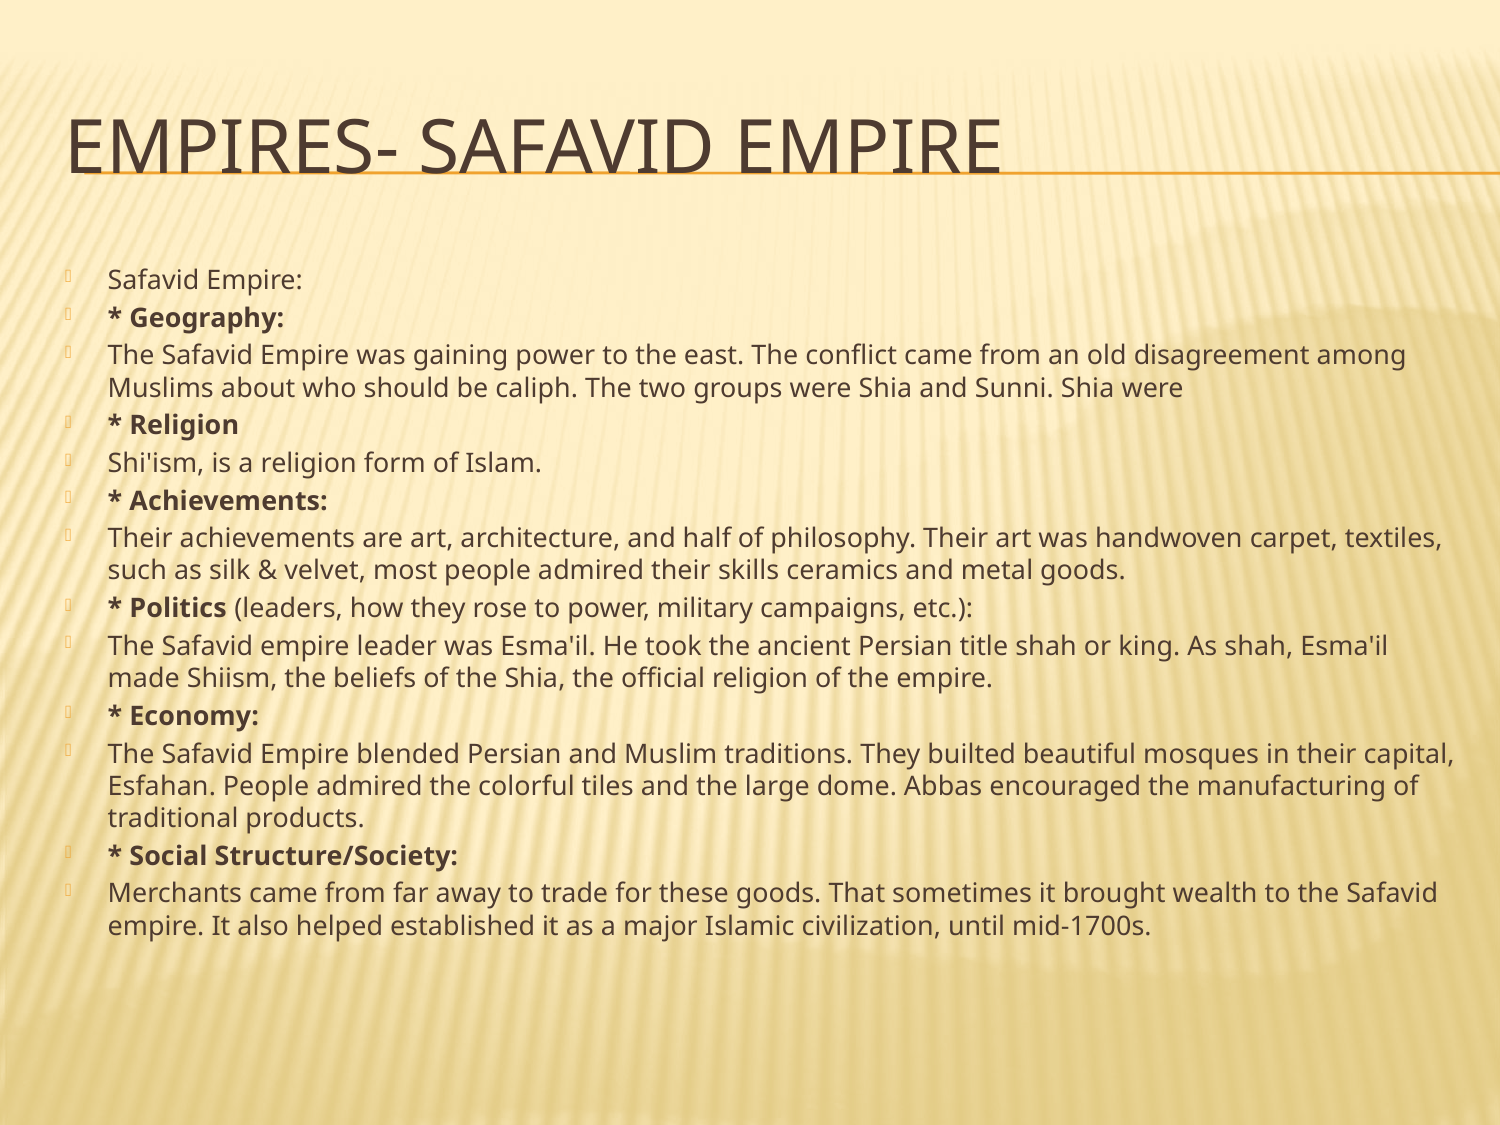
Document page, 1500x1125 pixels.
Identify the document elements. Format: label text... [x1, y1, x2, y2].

list Safavid Empire: * Geography: The Safavid Empire was gaining power to the east. The conflict came from an old disagreement among Muslims about who should be caliph. The two groups were Shia and Sunni. Shia were * Religion Shi'ism, is a religion form of Islam. * Achievements: Their achievements are art, architecture, and half of philosophy. Their art was handwoven carpet, textiles, such as silk & velvet, most people admired their skills ceramics and metal goods. * Politics (leaders, how they rose to power, military campaigns, etc.): The Safavid empire leader was Esma'il. He took the ancient Persian title shah or king. As shah, Esma'il made Shiism, the beliefs of the Shia, the official religion of the empire. * Economy: The Safavid Empire blended Persian and Muslim traditions. They builted beautiful mosques in their capital, Esfahan. People admired the colorful tiles and the large dome. Abbas encouraged the manufacturing of traditional products. * Social Structure/Society: Merchants came from far away to trade for these goods. That sometimes it brought wealth to the Safavid empire. It also helped established it as a major Islamic civilization, until mid-1700s. [49, 254, 1476, 998]
title Empires- Safavid Empire [50, 75, 1475, 213]
